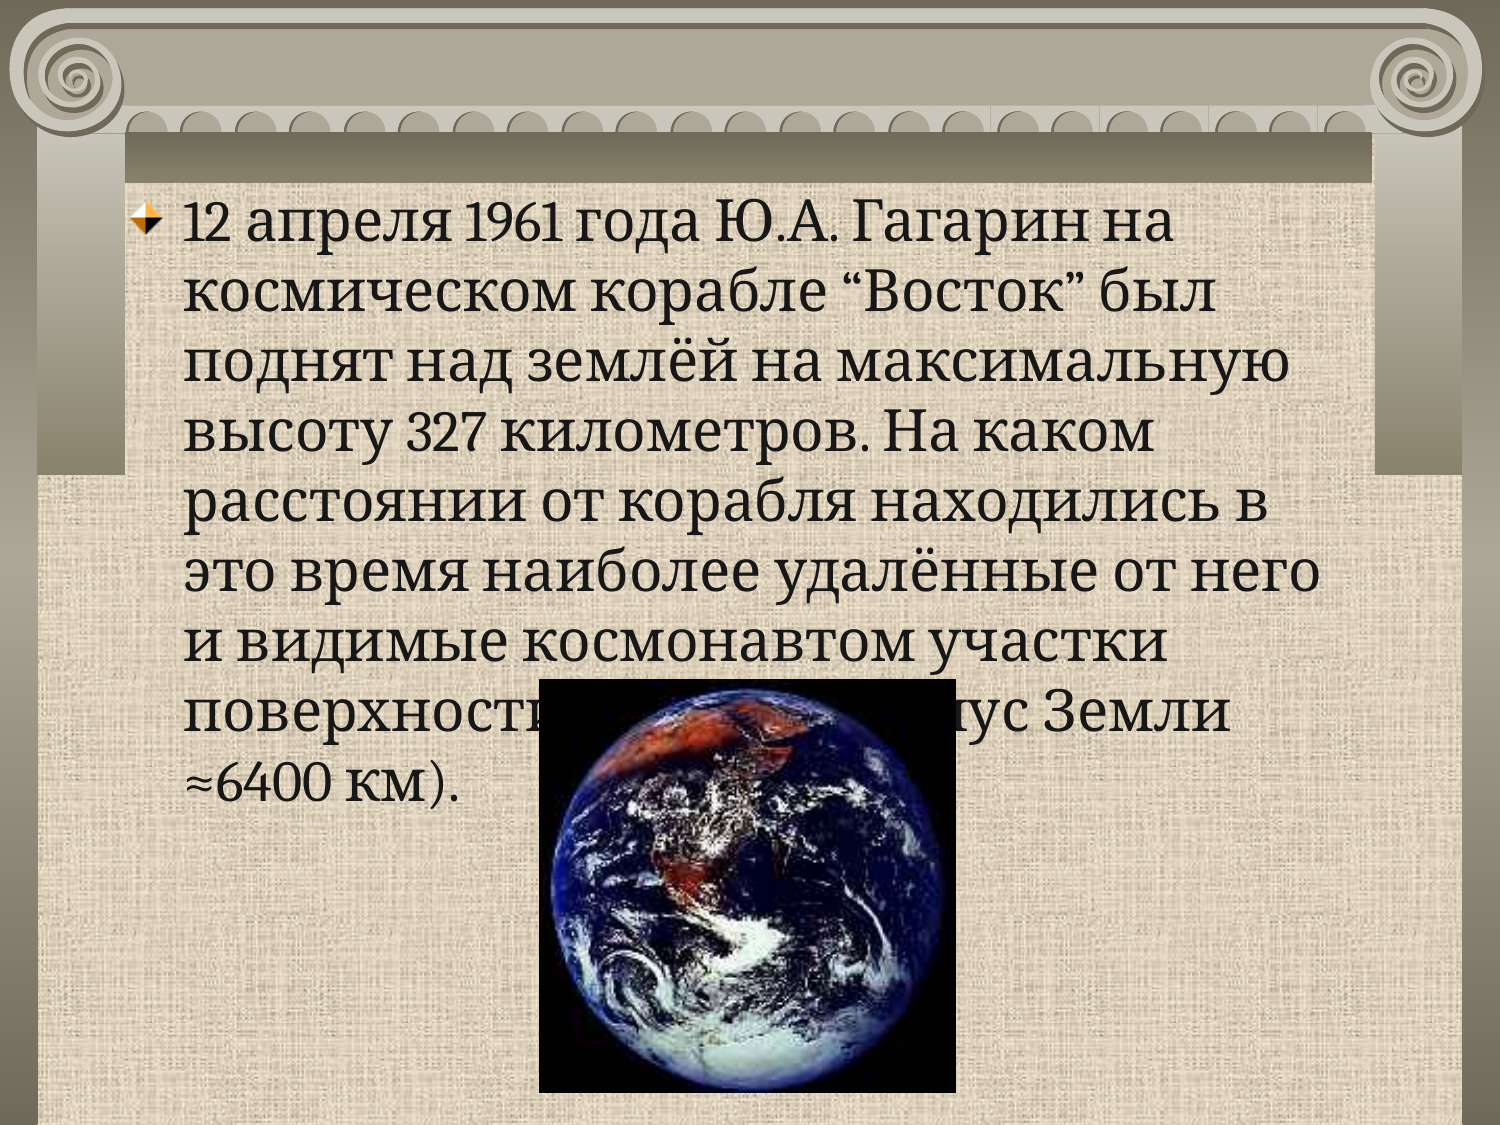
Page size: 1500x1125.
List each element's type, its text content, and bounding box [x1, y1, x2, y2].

list 12 апреля 1961 года Ю.А. Гагарин на космическом корабле “Восток” был поднят над землёй на максимальную высоту 327 километров. На каком расстоянии от корабля находились в это время наиболее удалённые от него и видимые космонавтом участки поверхности Земли? (Радиус Земли ≈6400 км). [112, 175, 1388, 1020]
picture [1371, 134, 1375, 175]
picture [37, 126, 1463, 1125]
picture [127, 199, 165, 237]
